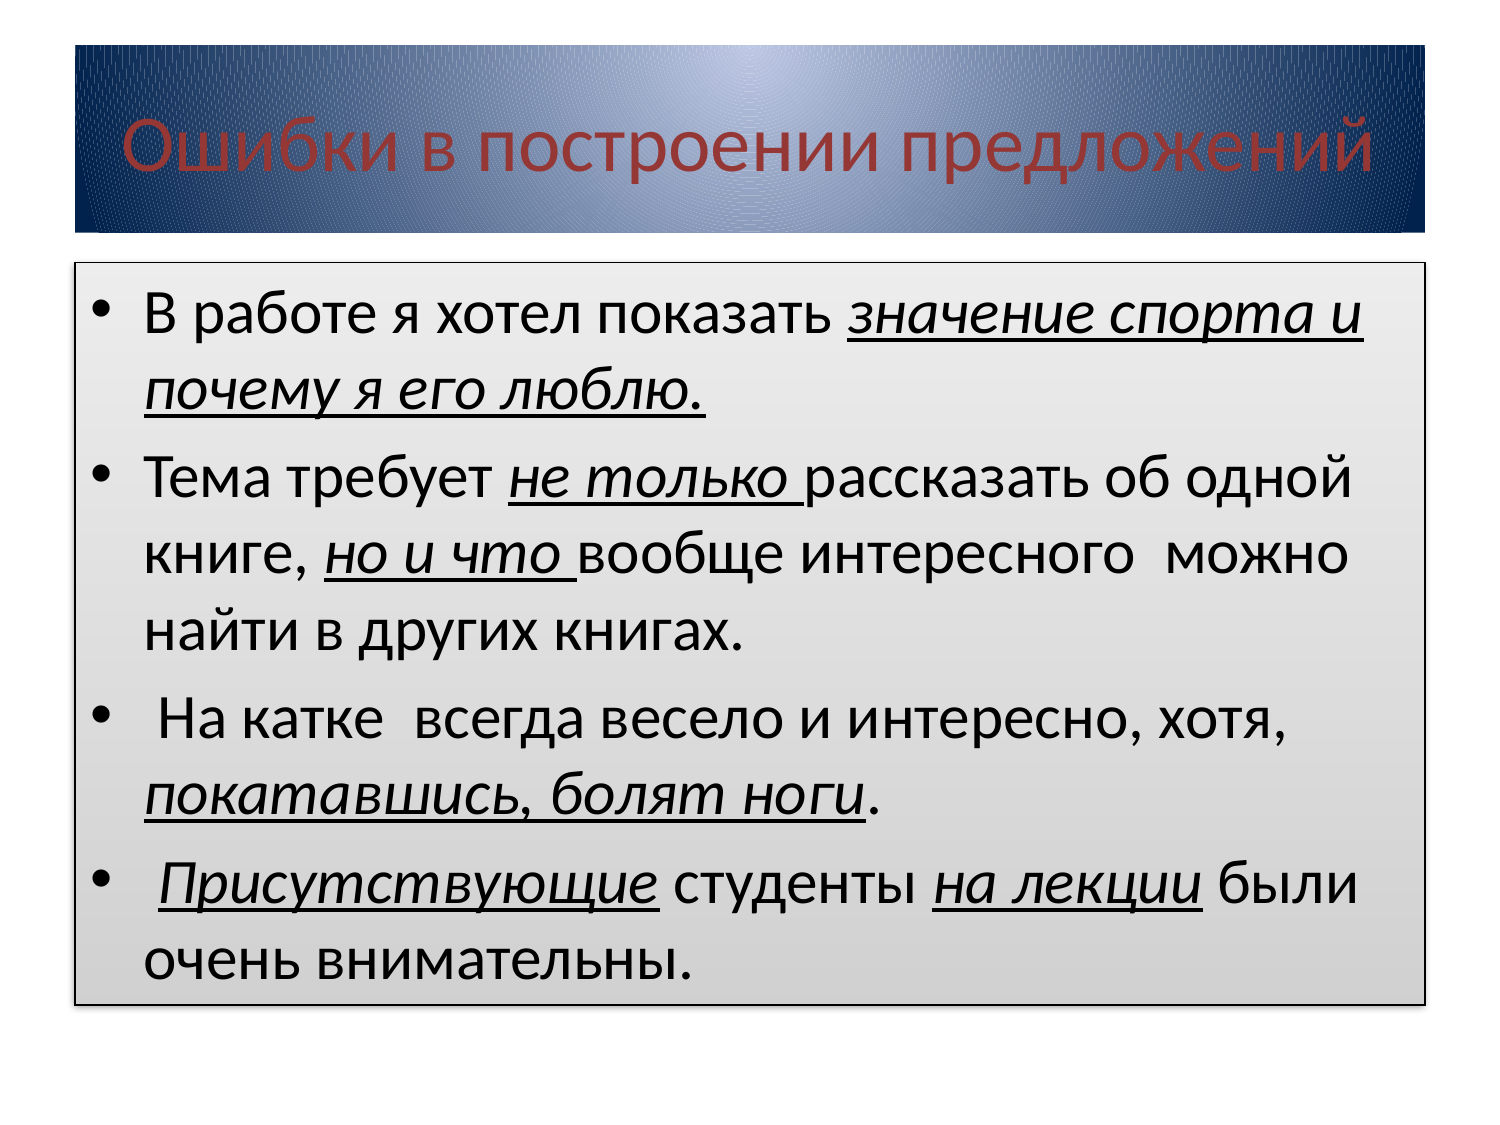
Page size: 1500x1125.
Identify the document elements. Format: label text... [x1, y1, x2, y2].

title Ошибки в построении предложений [74, 44, 1426, 233]
list В работе я хотел показать значение спорта и почему я его люблю. Тема требует не только рассказать об одной книге, но и что вообще интересного можно найти в других книгах. На катке всегда весело и интересно, хотя, покатавшись, болят ноги. Присутствующие студенты на лекции были очень внимательны. [74, 262, 1426, 1006]
